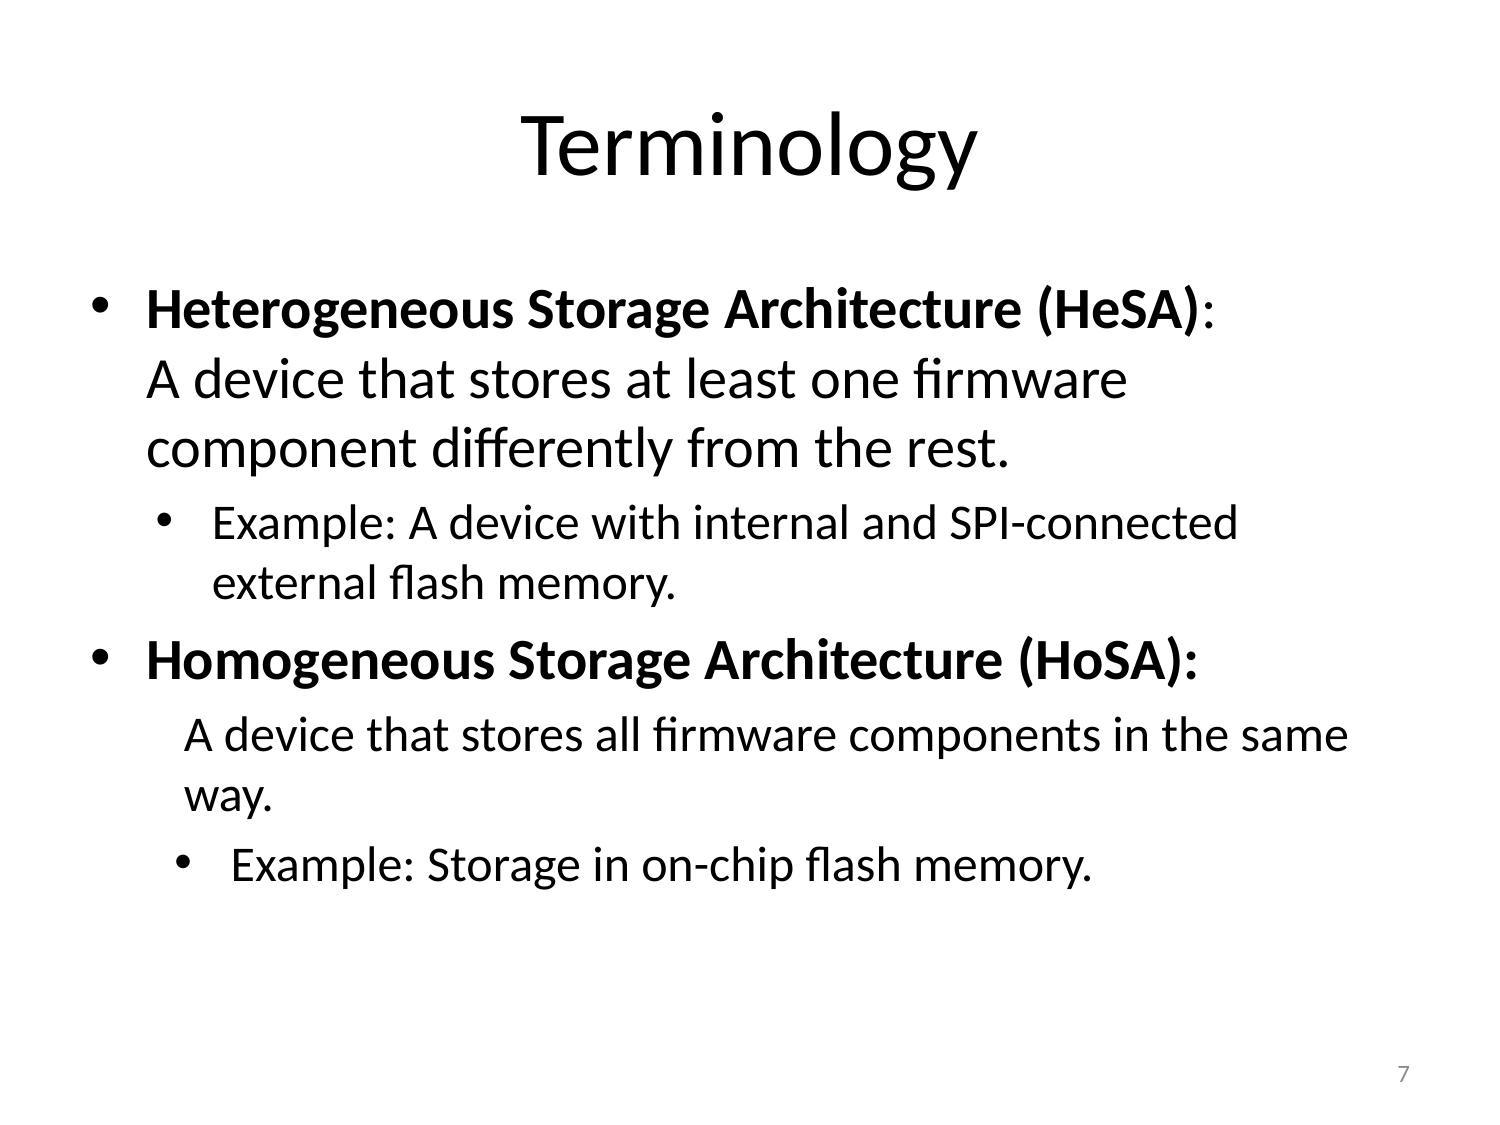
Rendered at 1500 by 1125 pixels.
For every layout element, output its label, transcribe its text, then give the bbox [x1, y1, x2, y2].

list Heterogeneous Storage Architecture (HeSA): A device that stores at least one firmware component differently from the rest. Example: A device with internal and SPI-connected external flash memory. Homogeneous Storage Architecture (HoSA): A device that stores all firmware components in the same way. Example: Storage in on-chip flash memory. [75, 262, 1425, 1005]
slide_number 7 [1074, 1042, 1425, 1103]
title Terminology [75, 45, 1425, 233]
